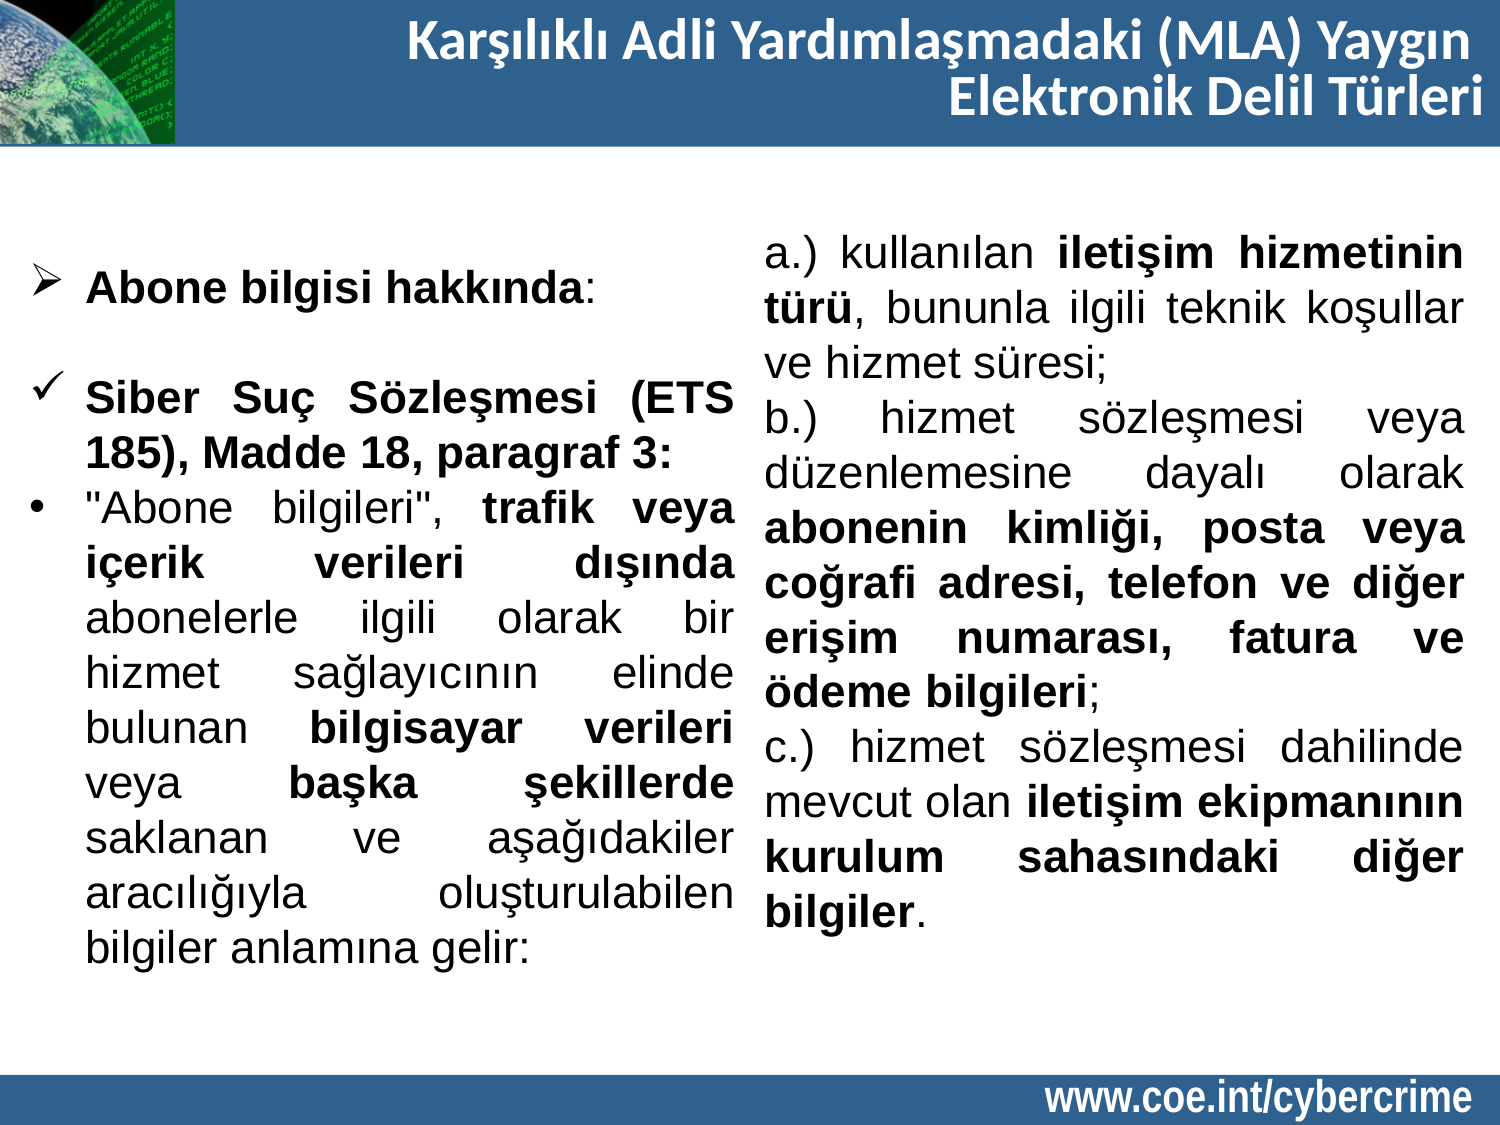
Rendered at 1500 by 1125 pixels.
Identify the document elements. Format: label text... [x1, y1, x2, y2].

text_box a.) kullanılan iletişim hizmetinin türü, bununla ilgili teknik koşullar ve hizmet süresi; b.) hizmet sözleşmesi veya düzenlemesine dayalı olarak abonenin kimliği, posta veya coğrafi adresi, telefon ve diğer erişim numarası, fatura ve ödeme bilgileri; c.) hizmet sözleşmesi dahilinde mevcut olan iletişim ekipmanının kurulum sahasındaki diğer bilgiler. [749, 214, 1480, 1044]
text_box www.coe.int/cybercrime [1030, 1059, 1500, 1125]
text_box Karşılıklı Adli Yardımlaşmadaki (MLA) Yaygın Elektronik Delil Türleri [177, 0, 1500, 149]
picture [0, 0, 175, 144]
text_box Abone bilgisi hakkında: Siber Suç Sözleşmesi (ETS 185), Madde 18, paragraf 3: "Abone bilgileri", trafik veya içerik verileri dışında abonelerle ilgili olarak bir hizmet sağlayıcının elinde bulunan bilgisayar verileri veya başka şekillerde saklanan ve aşağıdakiler aracılığıyla oluşturulabilen bilgiler anlamına gelir: [14, 250, 750, 980]
text_box [0, 1073, 1030, 1125]
